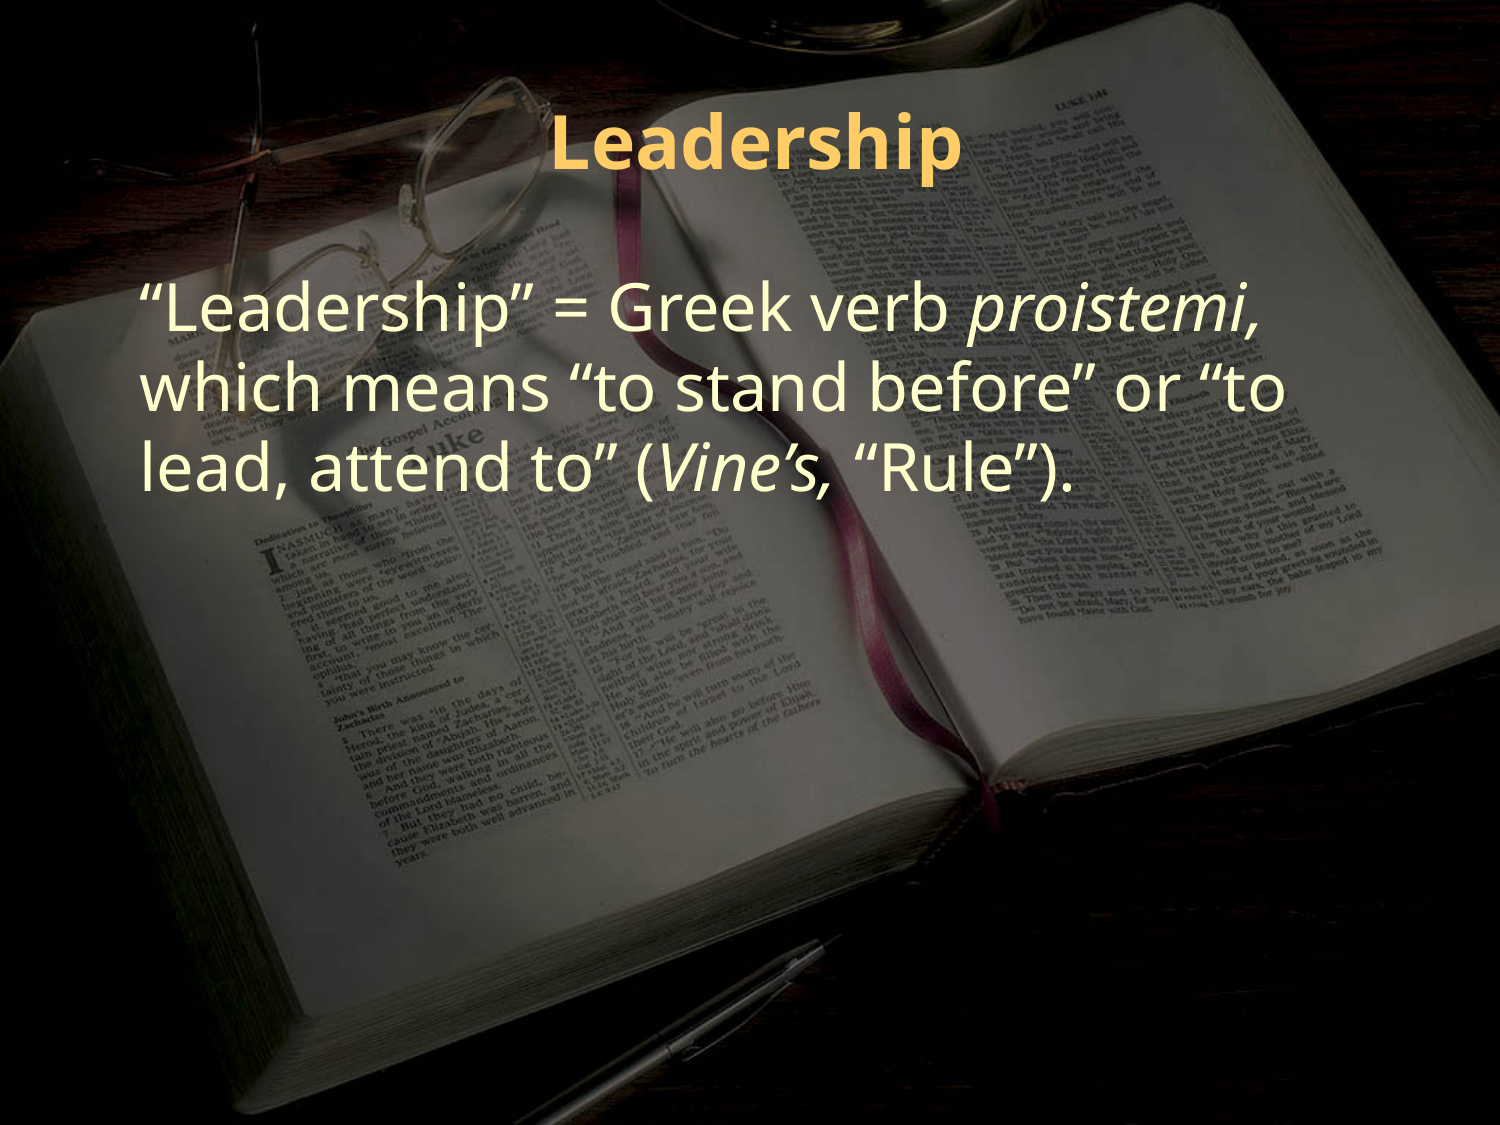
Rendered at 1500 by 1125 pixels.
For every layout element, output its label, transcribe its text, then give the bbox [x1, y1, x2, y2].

text_box Leadership “Leadership” = Greek verb proistemi, which means “to stand before” or “to lead, attend to” (Vine’s, “Rule”). [124, 87, 1388, 513]
picture [0, 0, 1500, 1125]
